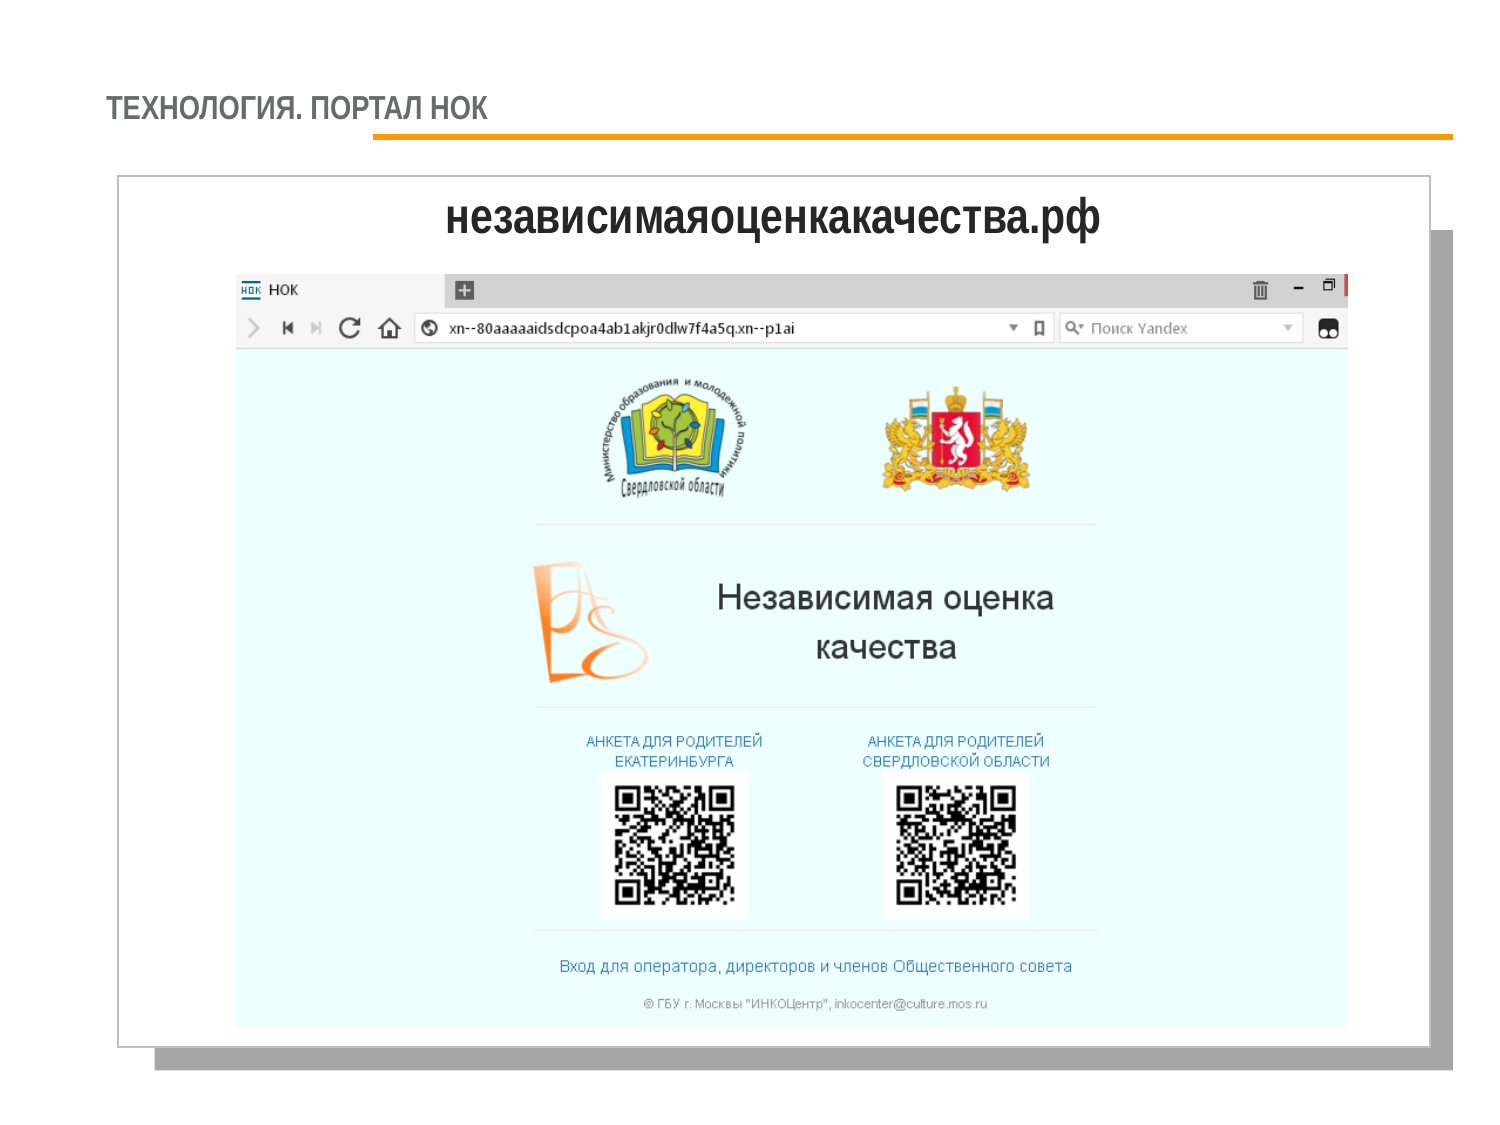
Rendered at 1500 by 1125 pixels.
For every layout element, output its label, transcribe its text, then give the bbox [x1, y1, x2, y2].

picture [236, 274, 1348, 1026]
title Технология. ПОРТАЛ НОК [91, 63, 1441, 149]
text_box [118, 175, 1454, 1071]
